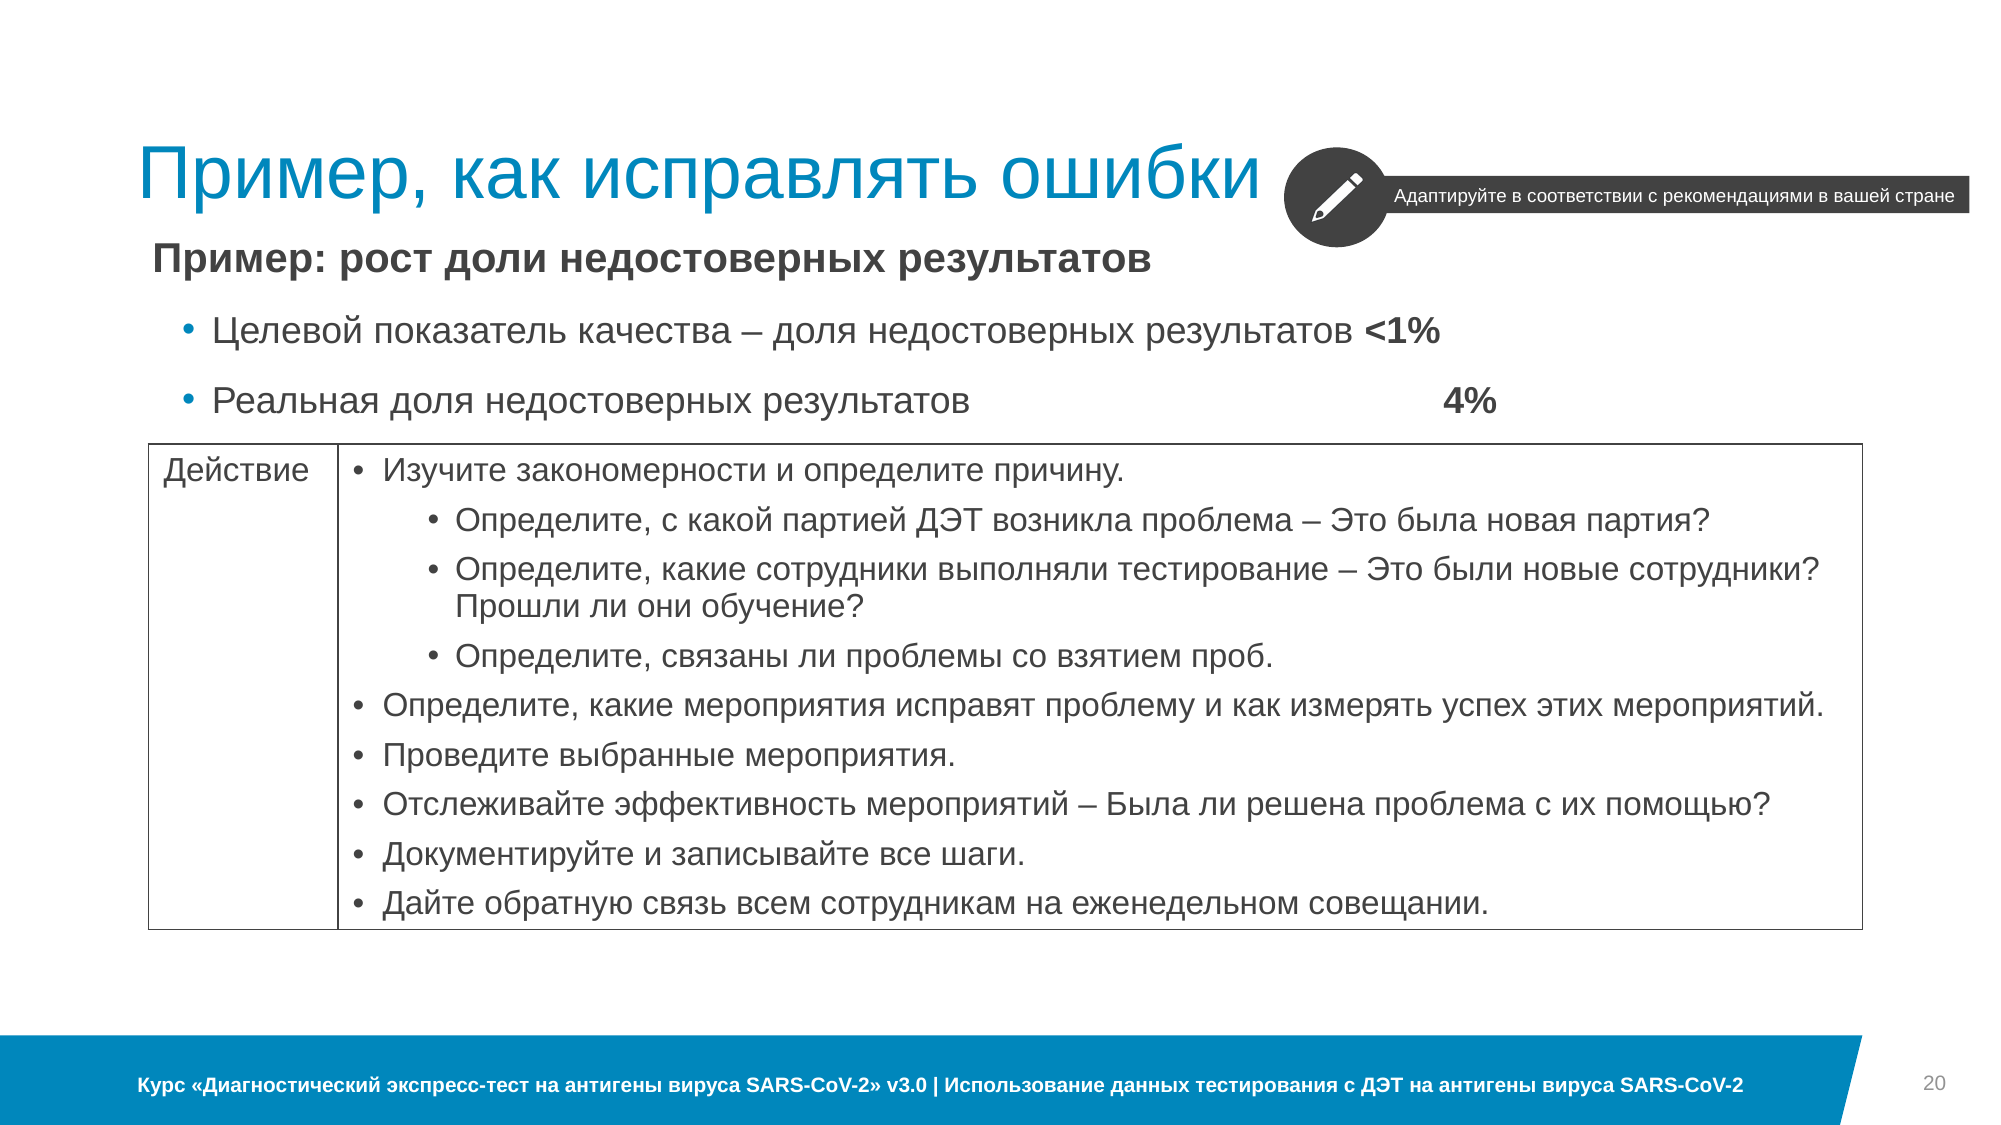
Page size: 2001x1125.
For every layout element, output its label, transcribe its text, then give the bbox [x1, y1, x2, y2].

table_header Изучите закономерности и определите причину. Определите, с какой партией ДЭТ возникла проблема – Это была новая партия? Определите, какие сотрудники выполняли тестирование – Это были новые сотрудники? Прошли ли они обучение? Определите, связаны ли проблемы со взятием проб. Определите, какие мероприятия исправят проблему и как измерять успех этих мероприятий. Проведите выбранные мероприятия. Отслеживайте эффективность мероприятий – Была ли решена проблема с их помощью? Документируйте и записывайте все шаги. Дайте обратную связь всем сотрудникам на еженедельном совещании. [339, 445, 1862, 929]
list Пример: рост доли недостоверных результатов Целевой показатель качества – доля недостоверных результатов <1% Реальная доля недостоверных результатов 4% [137, 223, 1863, 736]
slide_number 20 [1862, 1035, 1947, 1125]
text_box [1285, 148, 1970, 247]
footer Курс «Диагностический экспресс-тест на антигены вируса SARS-CoV-2» v3.0 | Использование данных тестирования с ДЭТ на антигены вируса SARS-CoV-2 [137, 1042, 1815, 1125]
table_header Действие [149, 445, 337, 929]
text_box Пример, как исправлять ошибки [137, 59, 1863, 215]
